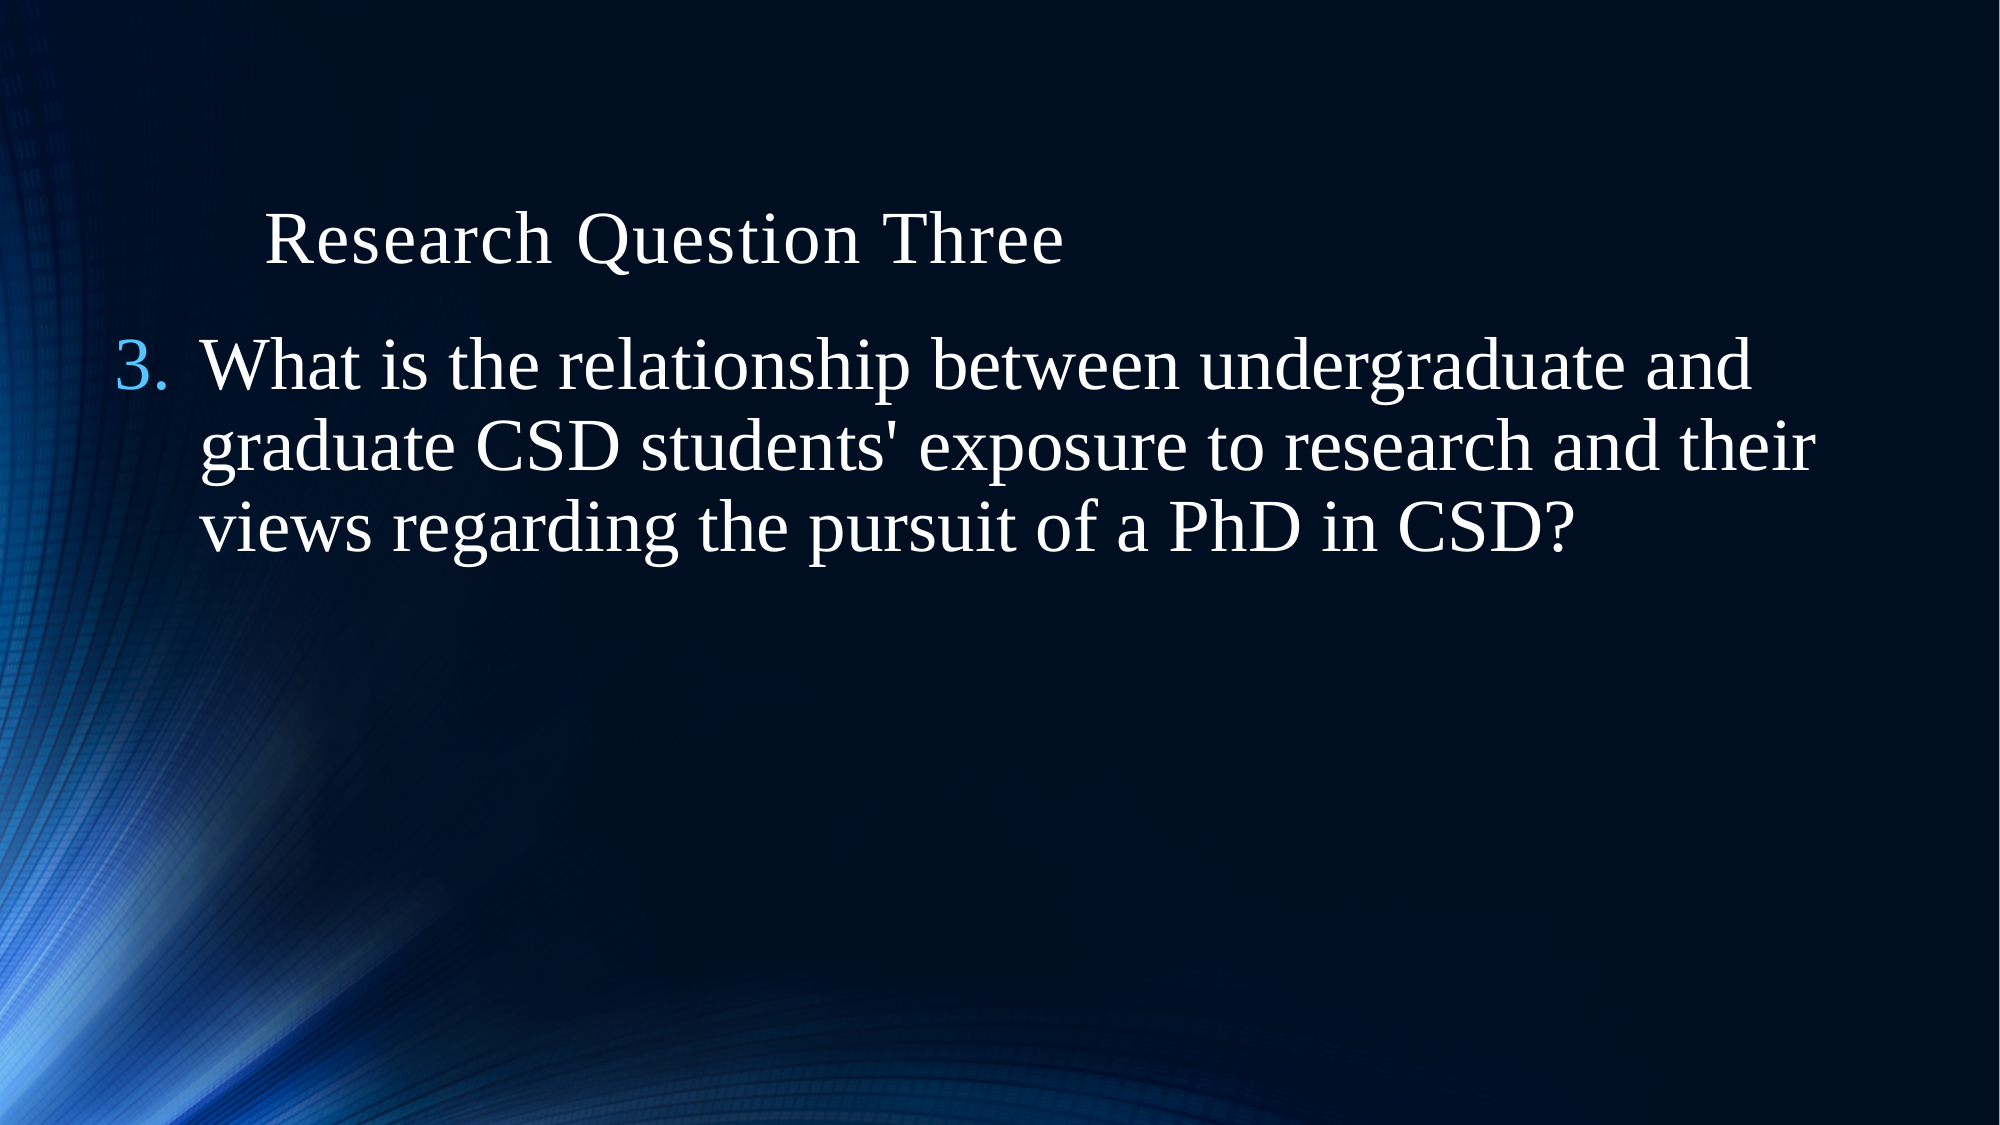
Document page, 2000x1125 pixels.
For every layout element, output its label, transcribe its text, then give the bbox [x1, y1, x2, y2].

list What is the relationship between undergraduate and graduate CSD students' exposure to research and their views regarding the pursuit of a PhD in CSD? [99, 317, 1900, 1125]
title Research Question Three [249, 62, 1750, 288]
picture [0, 0, 2000, 1125]
